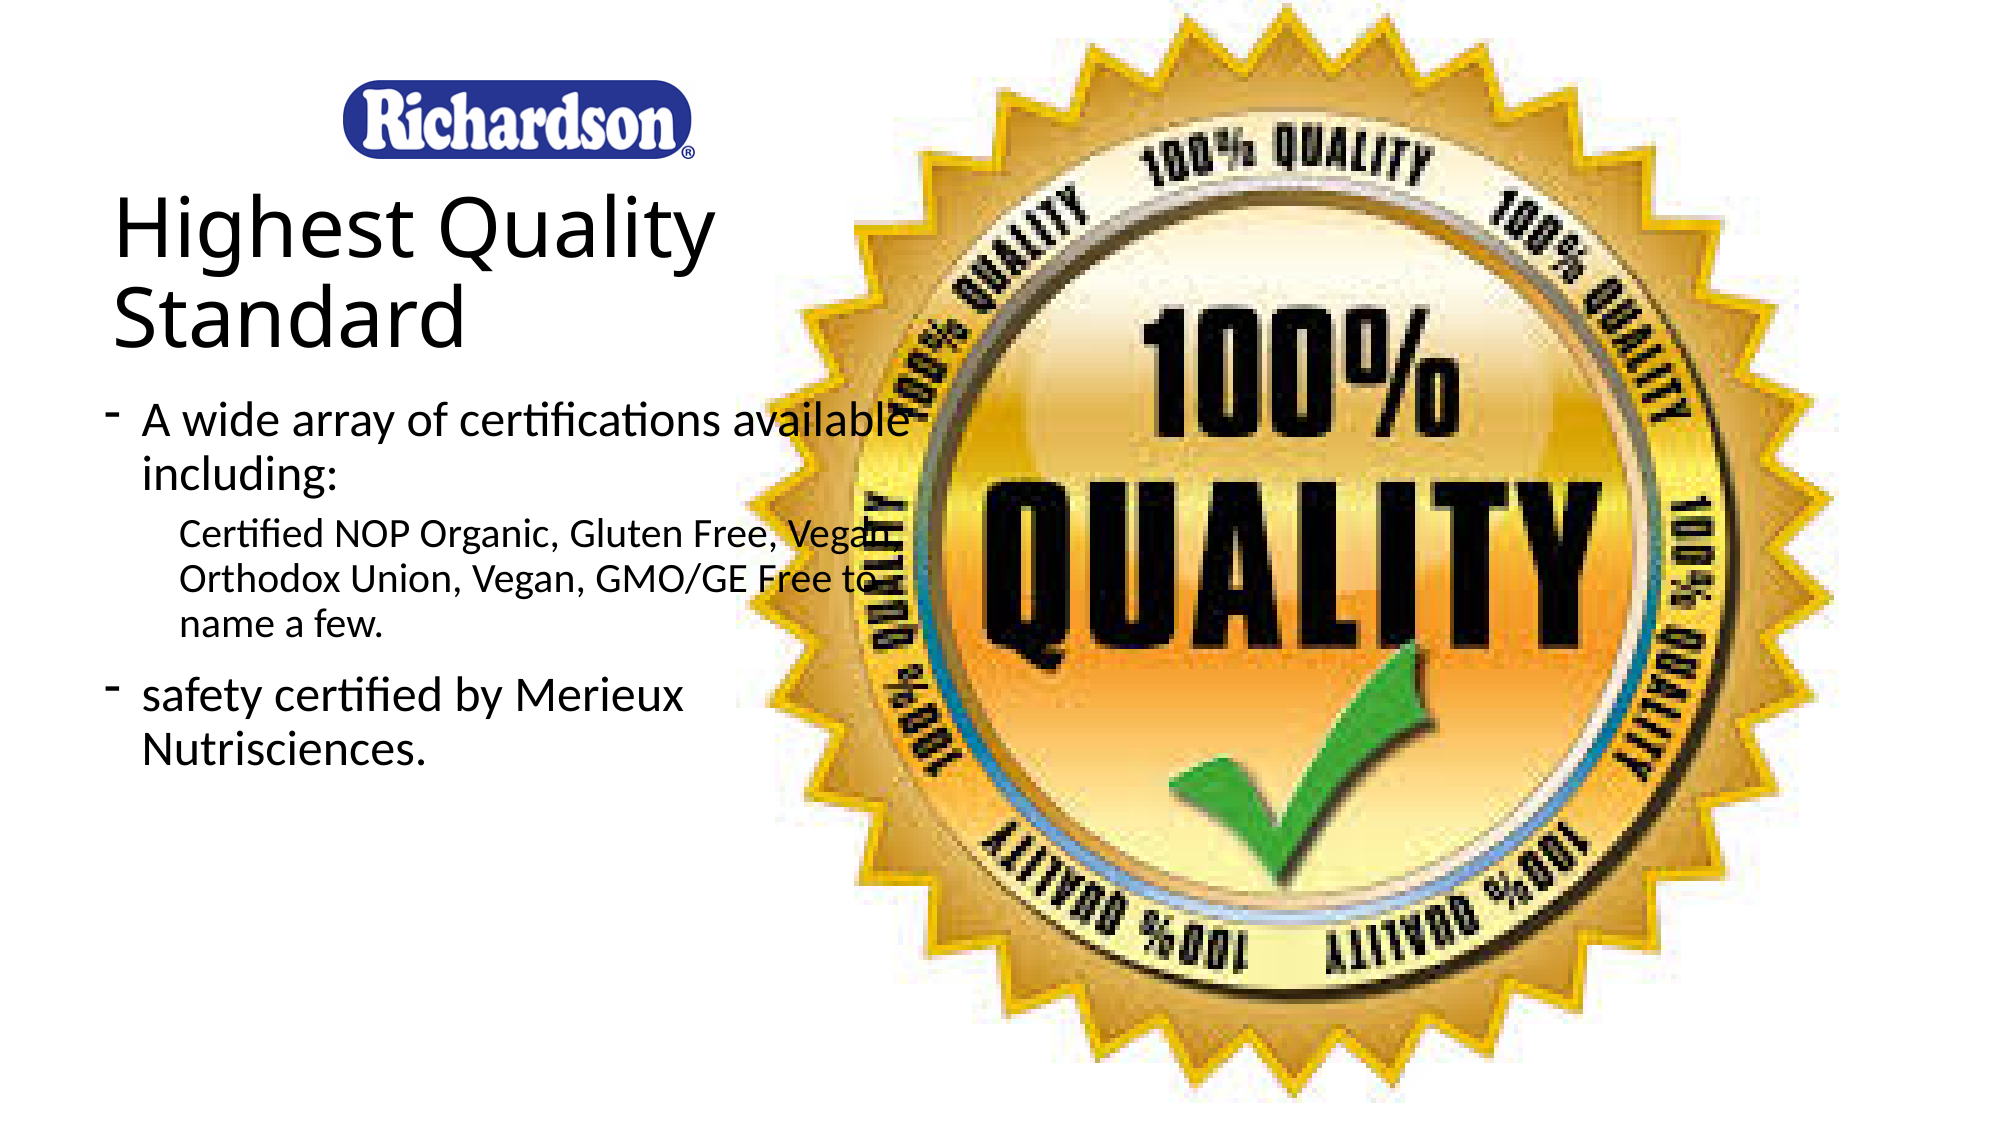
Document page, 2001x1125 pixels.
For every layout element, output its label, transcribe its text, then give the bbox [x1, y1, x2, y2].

picture [342, 80, 695, 159]
title Highest Quality Standard [97, 165, 736, 385]
picture [736, 0, 1844, 1108]
list A wide array of certifications available including: Certified NOP Organic, Gluten Free, Vegan, Orthodox Union, Vegan, GMO/GE Free to name a few. safety certified by Merieux Nutrisciences. [89, 385, 736, 1005]
